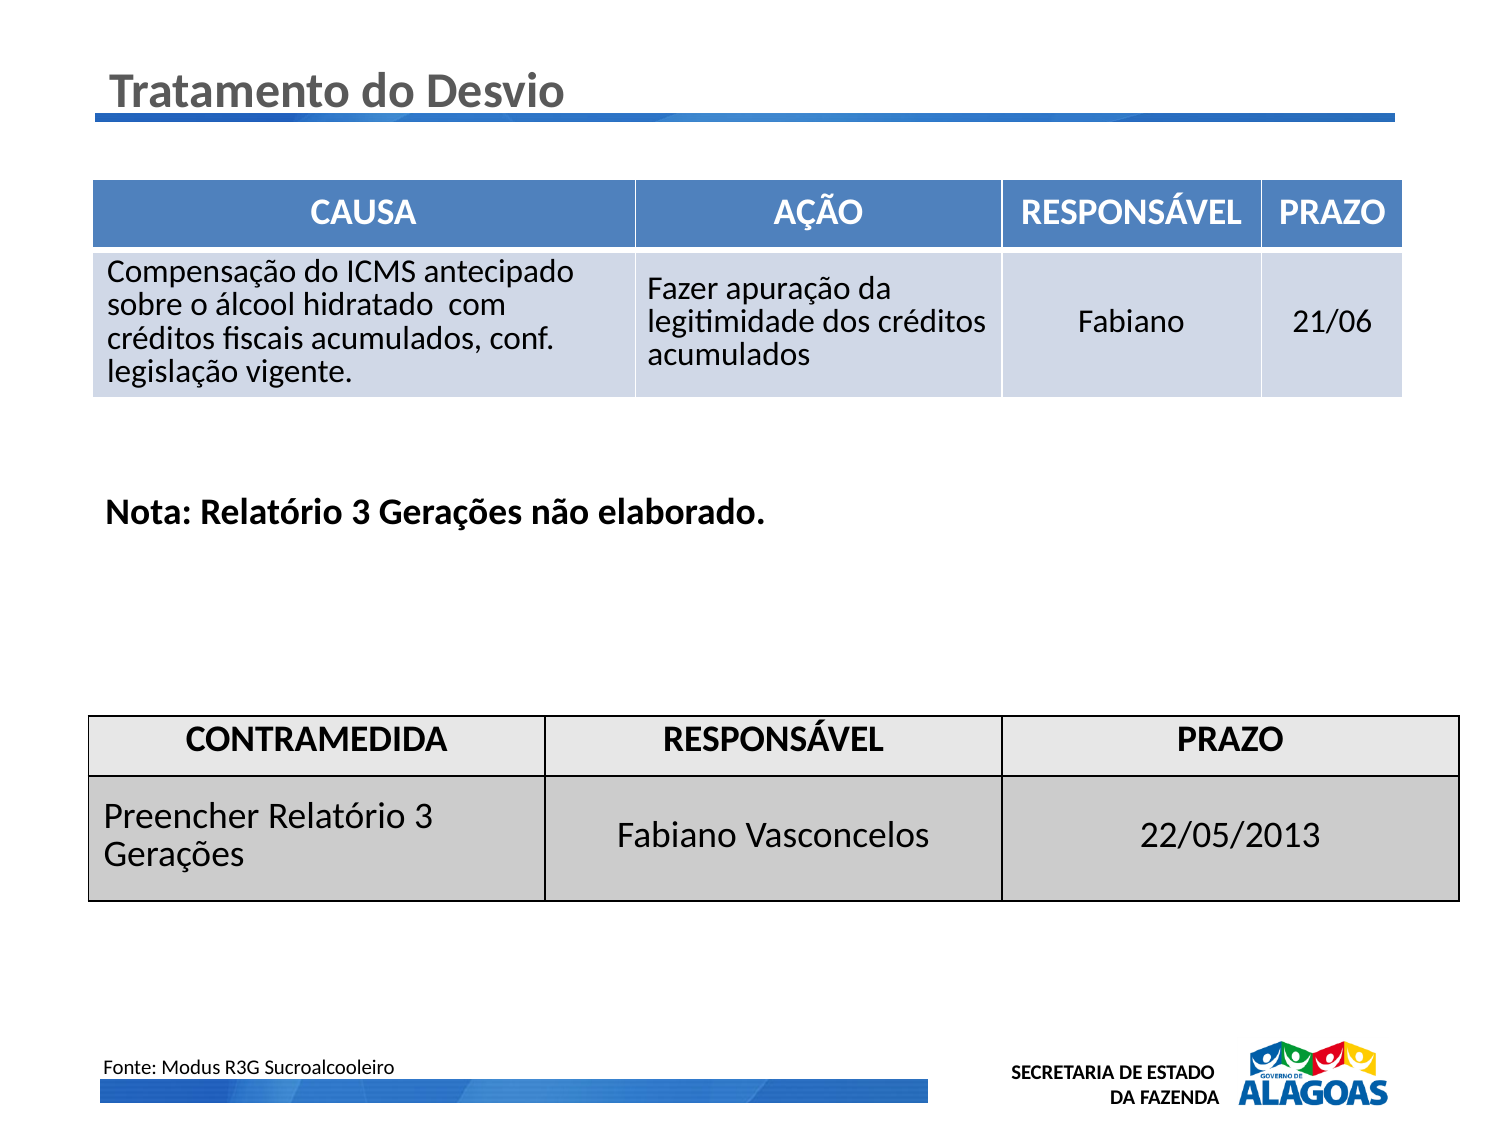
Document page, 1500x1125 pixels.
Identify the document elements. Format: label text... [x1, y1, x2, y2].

table_cell Fazer apuração da legitimidade dos créditos acumulados [636, 253, 1001, 397]
table_header RESPONSÁVEL [546, 717, 1001, 775]
table_header CAUSA [93, 180, 635, 247]
table_header RESPONSÁVEL [1003, 180, 1261, 247]
table_cell Fabiano Vasconcelos [546, 777, 1001, 900]
table_cell Compensação do ICMS antecipado sobre o álcool hidratado com créditos fiscais acumulados, conf. legislação vigente. [93, 253, 635, 397]
title Tratamento do Desvio [94, 50, 1445, 138]
text_box Nota: Relatório 3 Gerações não elaborado. [90, 479, 782, 540]
table_header PRAZO [1003, 717, 1458, 775]
picture [100, 1079, 928, 1103]
text_box Fonte: Modus R3G Sucroalcooleiro [88, 1046, 715, 1087]
table_header PRAZO [1262, 180, 1402, 247]
picture [1237, 1037, 1389, 1108]
table_cell Preencher Relatório 3 Gerações [89, 777, 544, 900]
table_cell 22/05/2013 [1003, 777, 1458, 900]
table_cell 21/06 [1262, 253, 1402, 397]
table_cell Fabiano [1003, 253, 1261, 397]
table_header CONTRAMEDIDA [89, 717, 544, 775]
table_header AÇÃO [636, 180, 1001, 247]
